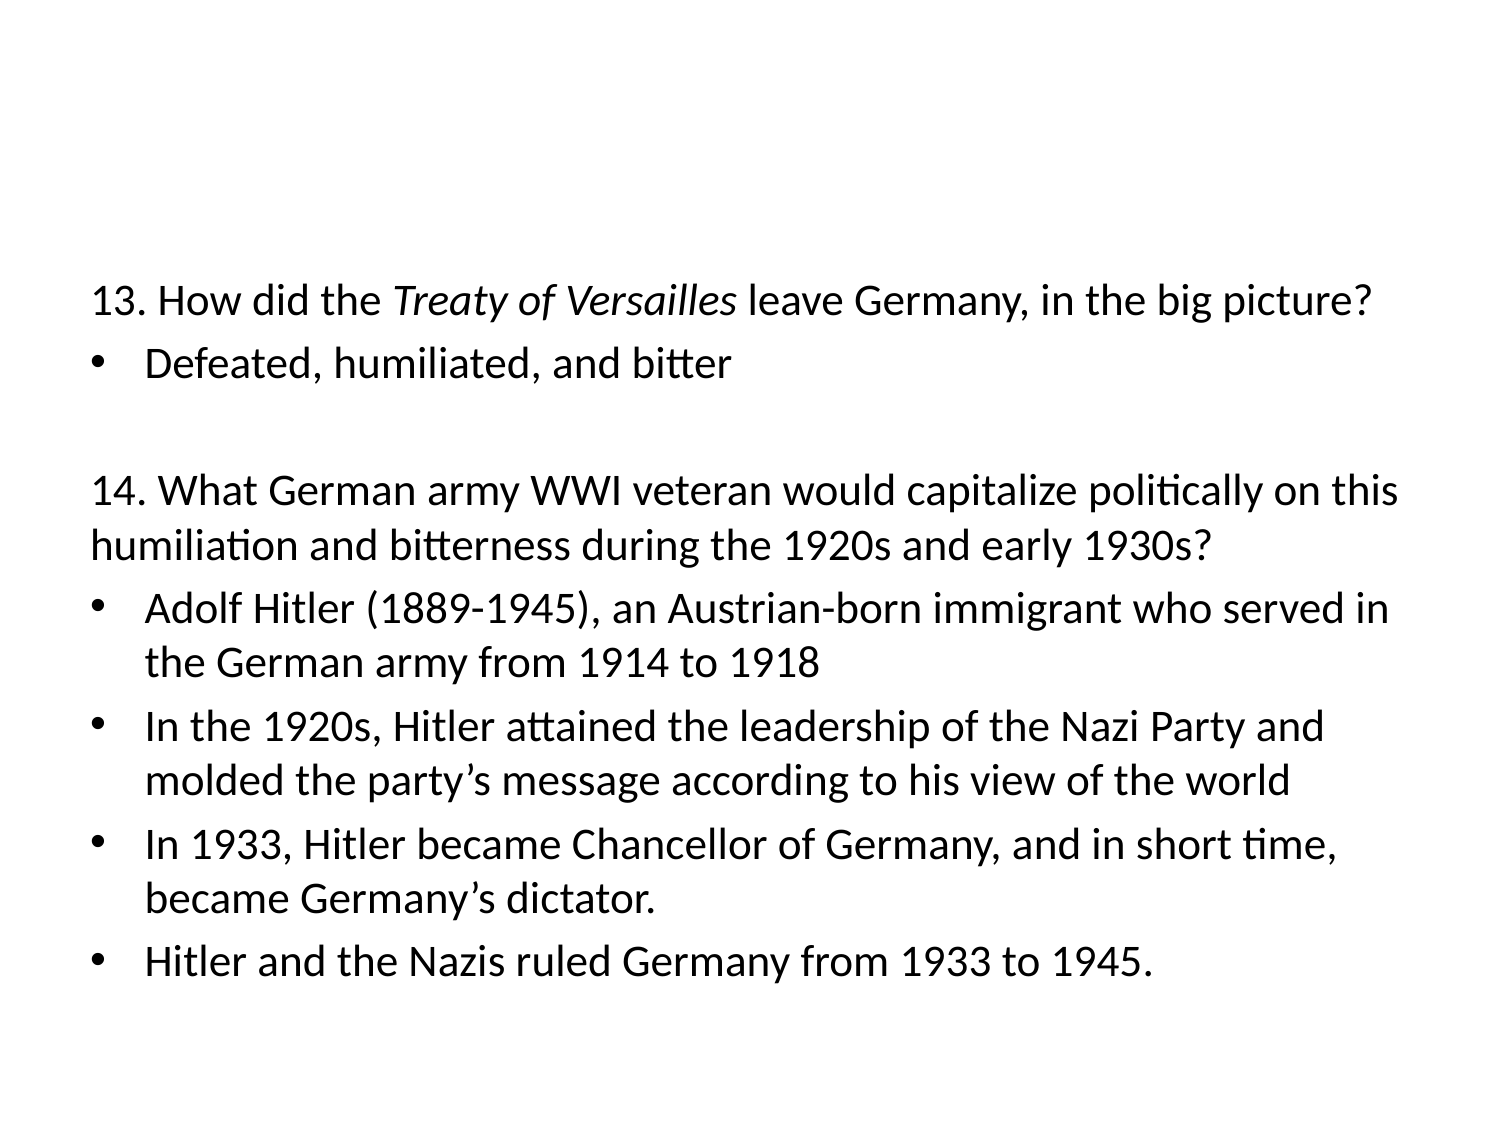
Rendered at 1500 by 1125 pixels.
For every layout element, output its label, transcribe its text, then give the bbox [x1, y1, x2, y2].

list 13. How did the Treaty of Versailles leave Germany, in the big picture? Defeated, humiliated, and bitter 14. What German army WWI veteran would capitalize politically on this humiliation and bitterness during the 1920s and early 1930s? Adolf Hitler (1889-1945), an Austrian-born immigrant who served in the German army from 1914 to 1918 In the 1920s, Hitler attained the leadership of the Nazi Party and molded the party’s message according to his view of the world In 1933, Hitler became Chancellor of Germany, and in short time, became Germany’s dictator. Hitler and the Nazis ruled Germany from 1933 to 1945. [75, 262, 1425, 1005]
